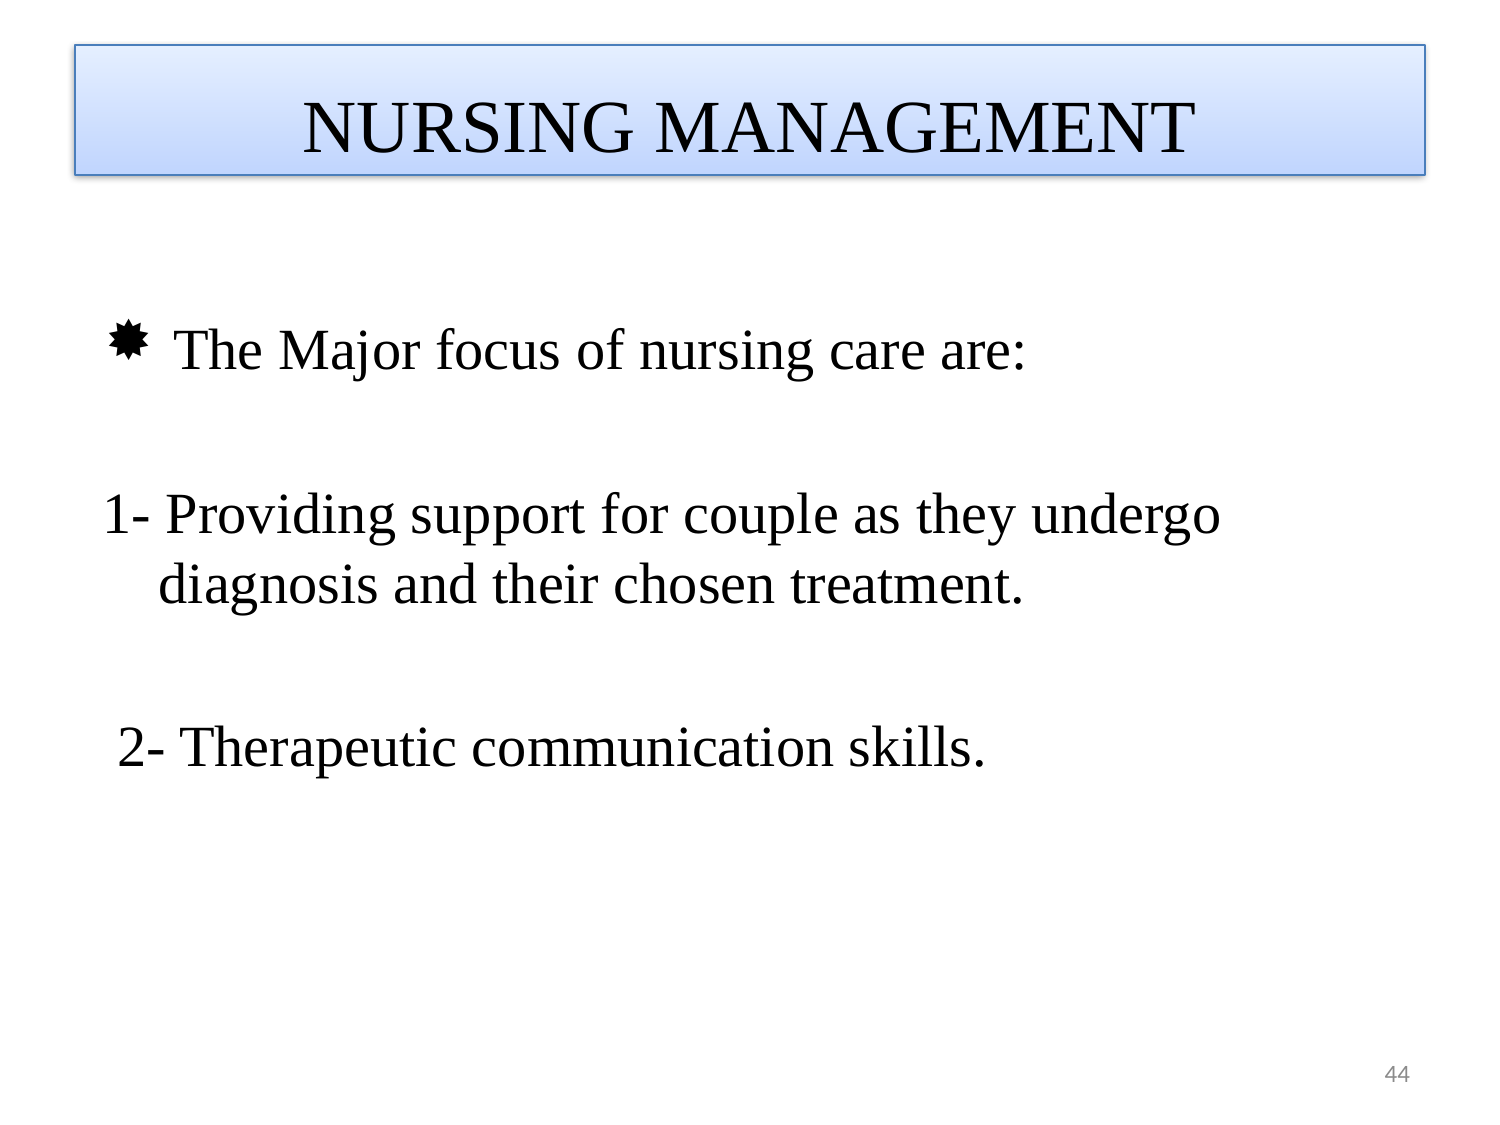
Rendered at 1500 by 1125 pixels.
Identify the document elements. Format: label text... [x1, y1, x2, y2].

title NURSING MANAGEMENT [74, 44, 1426, 176]
list The Major focus of nursing care are: 1- Providing support for couple as they undergo diagnosis and their chosen treatment. 2- Therapeutic communication skills. [87, 212, 1388, 938]
slide_number 44 [1074, 1042, 1425, 1103]
